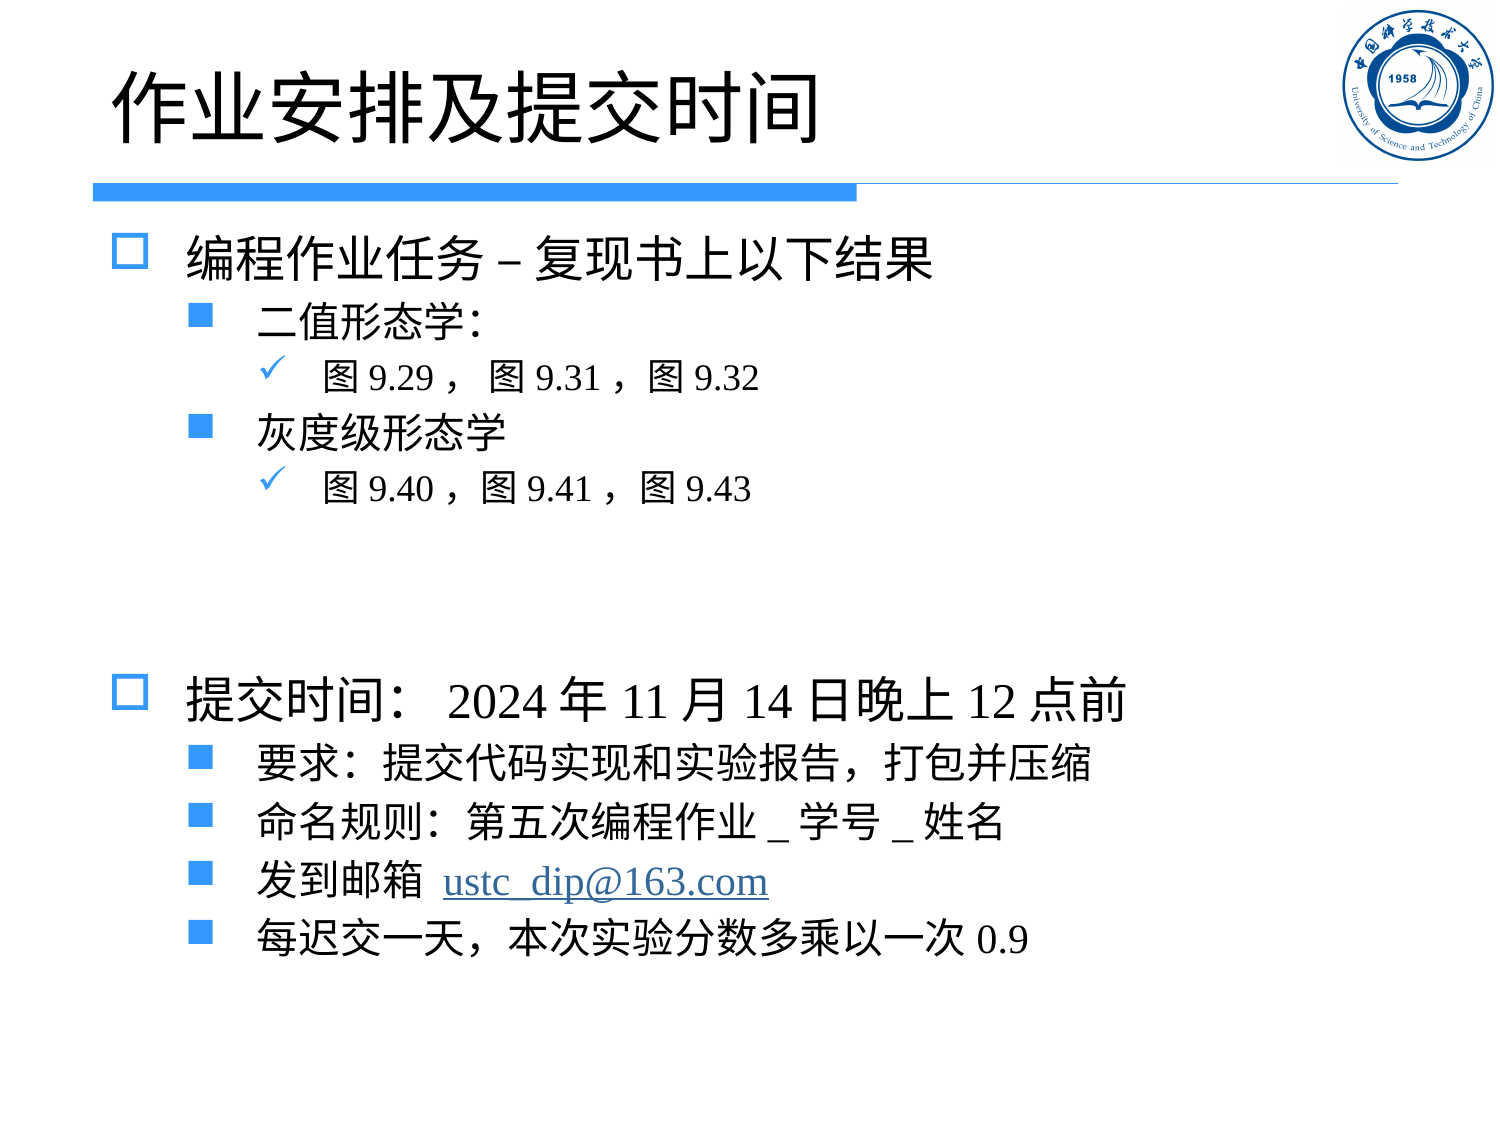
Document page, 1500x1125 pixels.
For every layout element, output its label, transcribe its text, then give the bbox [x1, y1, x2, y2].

title 作业安排及提交时间 [94, 50, 1407, 161]
picture [1339, 2, 1494, 161]
list 编程作业任务 – 复现书上以下结果 二值形态学： 图9.29， 图9.31，图9.32 灰度级形态学 图9.40，图9.41，图9.43 提交时间：2024年11月14日晚上12点前 要求：提交代码实现和实验报告，打包并压缩 命名规则：第五次编程作业_学号_姓名 发到邮箱 ustc_dip@163.com 每迟交一天，本次实验分数多乘以一次0.9 [92, 220, 1406, 1035]
